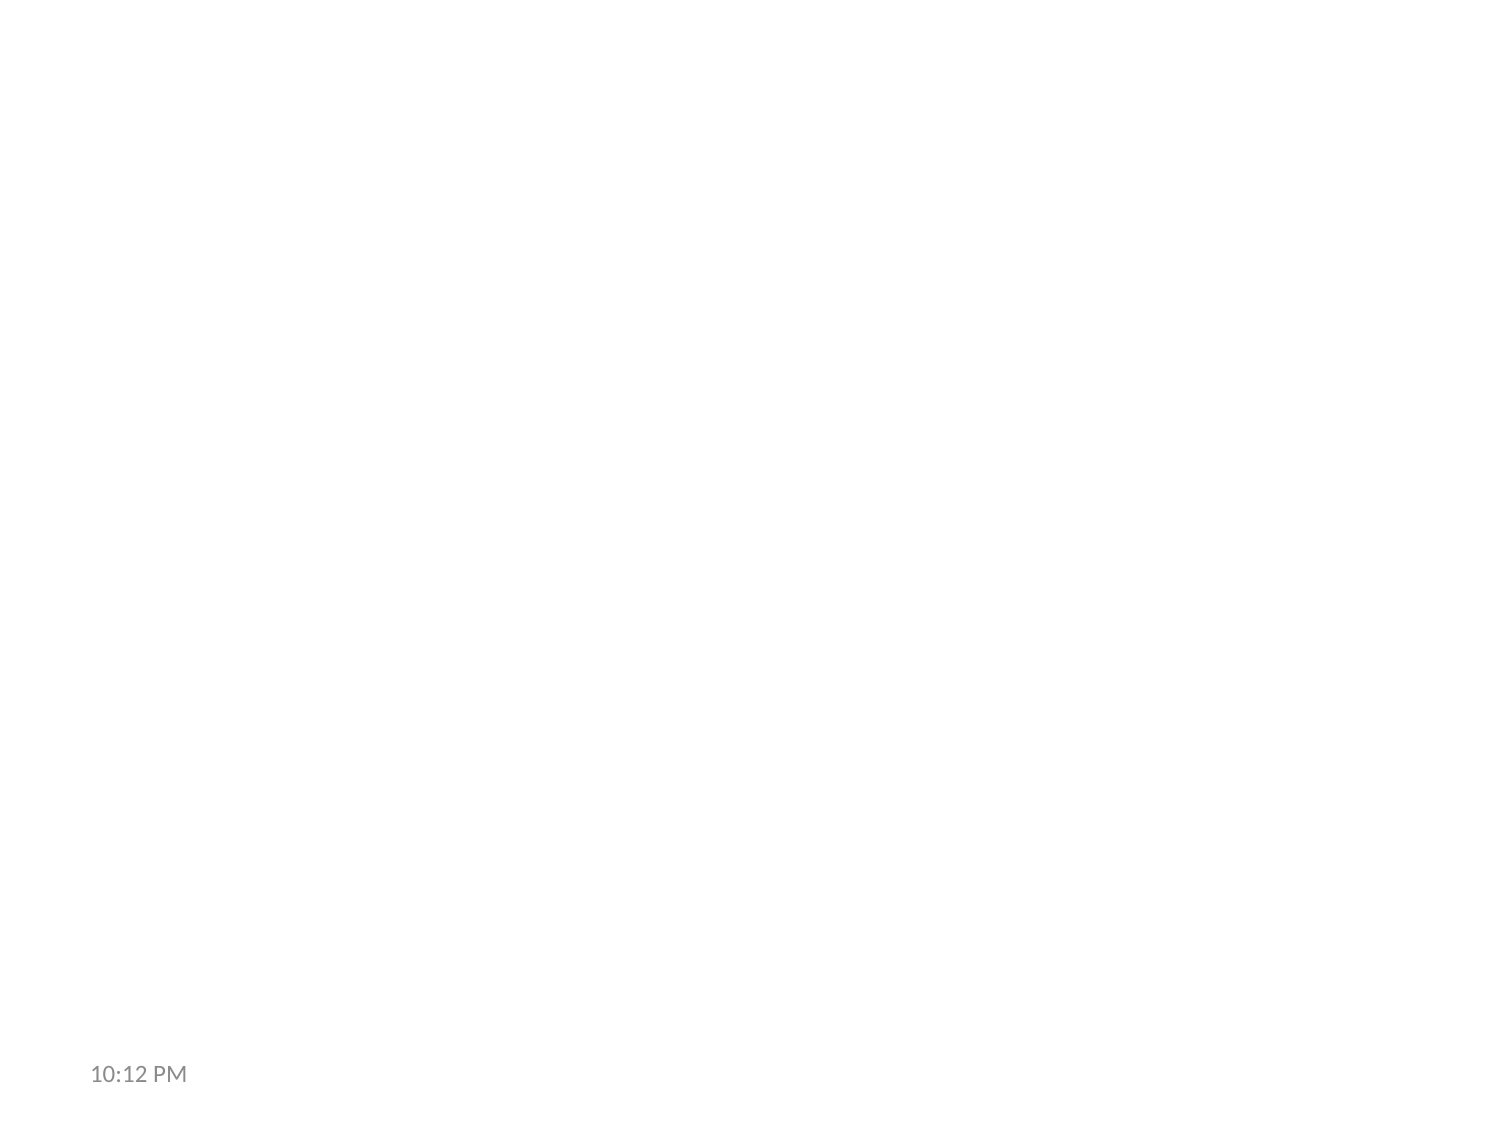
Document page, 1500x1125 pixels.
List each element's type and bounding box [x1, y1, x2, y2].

slide_number [75, 1042, 425, 1103]
